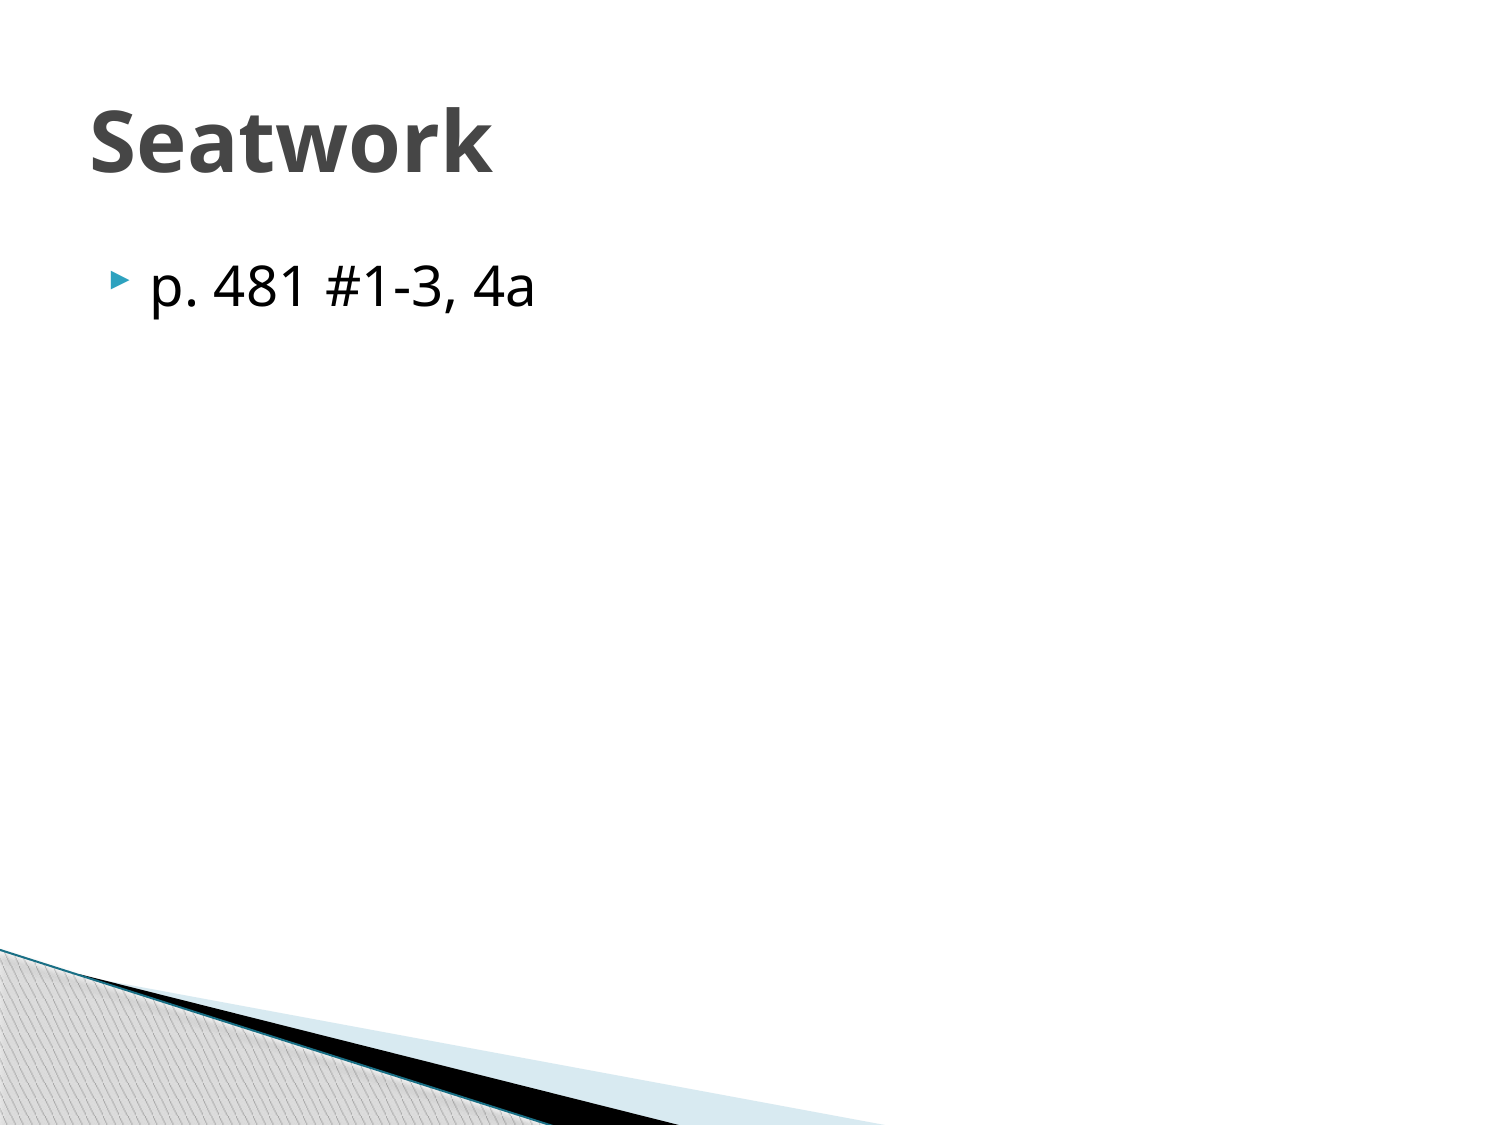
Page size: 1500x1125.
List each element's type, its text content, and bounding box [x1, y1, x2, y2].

title Seatwork [75, 45, 1425, 233]
list p. 481 #1-3, 4a [75, 243, 1425, 986]
